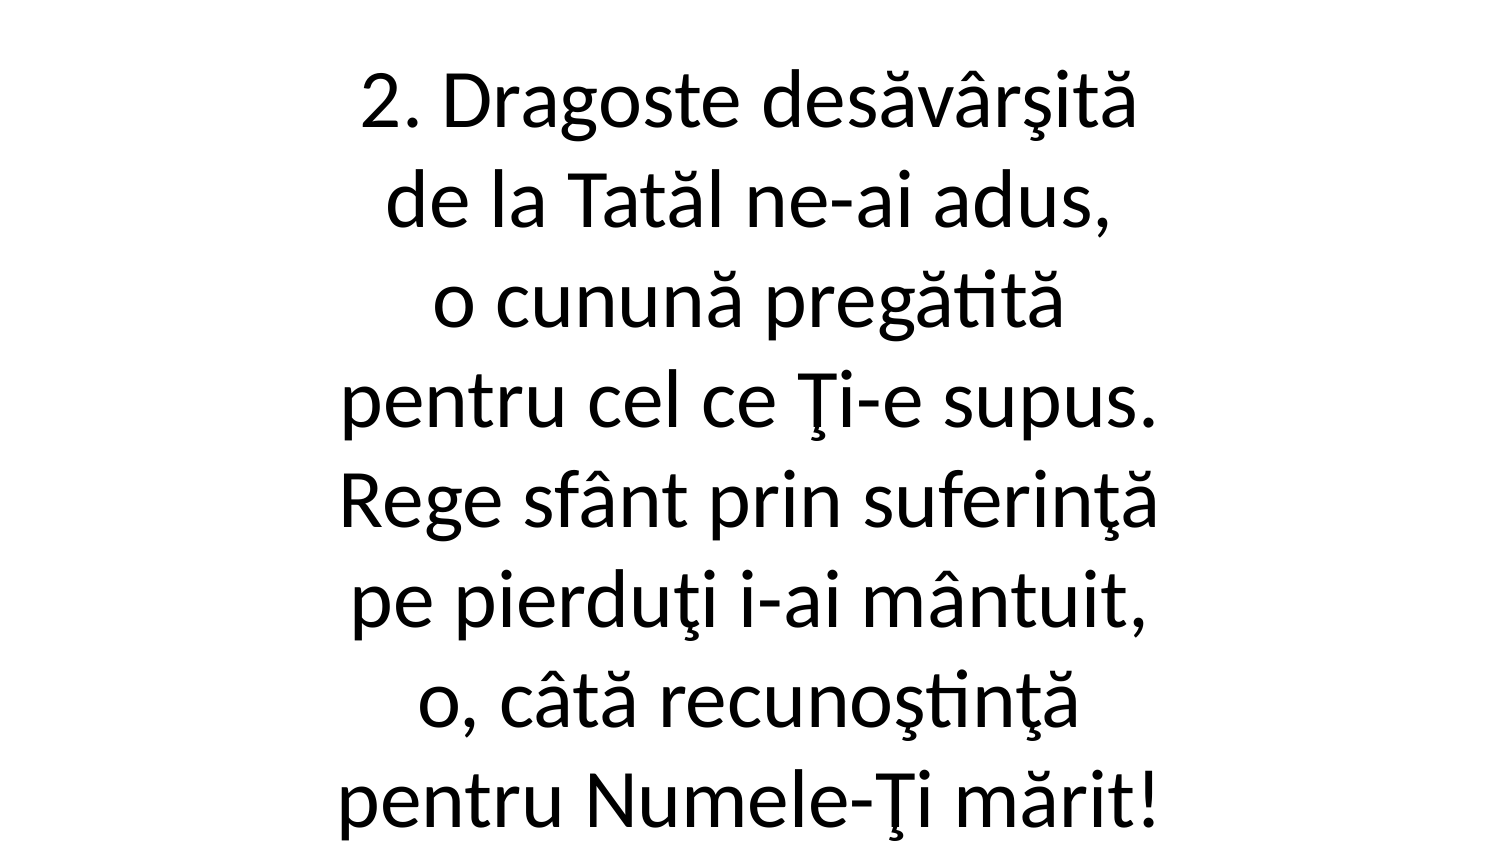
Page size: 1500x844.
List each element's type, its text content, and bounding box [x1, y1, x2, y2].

text_box 2. Dragoste desăvârşită de la Tatăl ne-ai adus, o cunună pregătită pentru cel ce Ţi-e supus. Rege sfânt prin suferinţă pe pierduţi i-ai mântuit, o, câtă recunoştinţă pentru Numele-Ţi mărit! [321, 0, 1179, 844]
